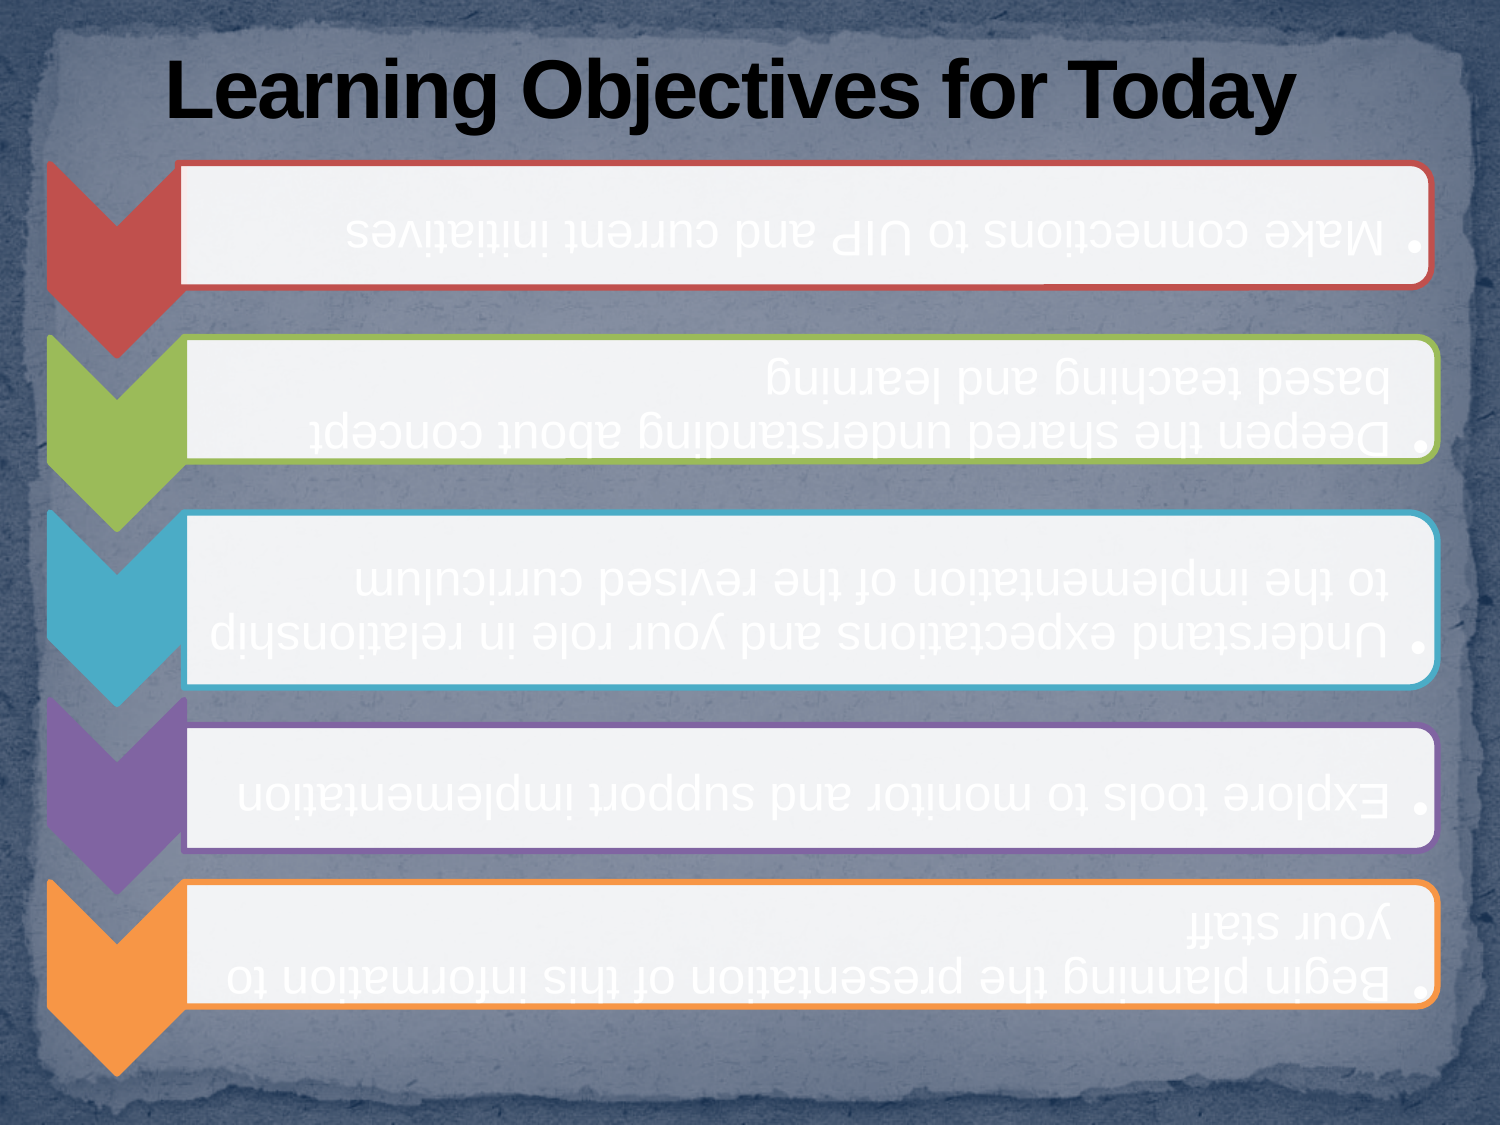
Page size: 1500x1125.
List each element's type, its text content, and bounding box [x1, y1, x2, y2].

title Learning Objectives for Today [149, 37, 1500, 143]
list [52, 165, 1434, 1072]
